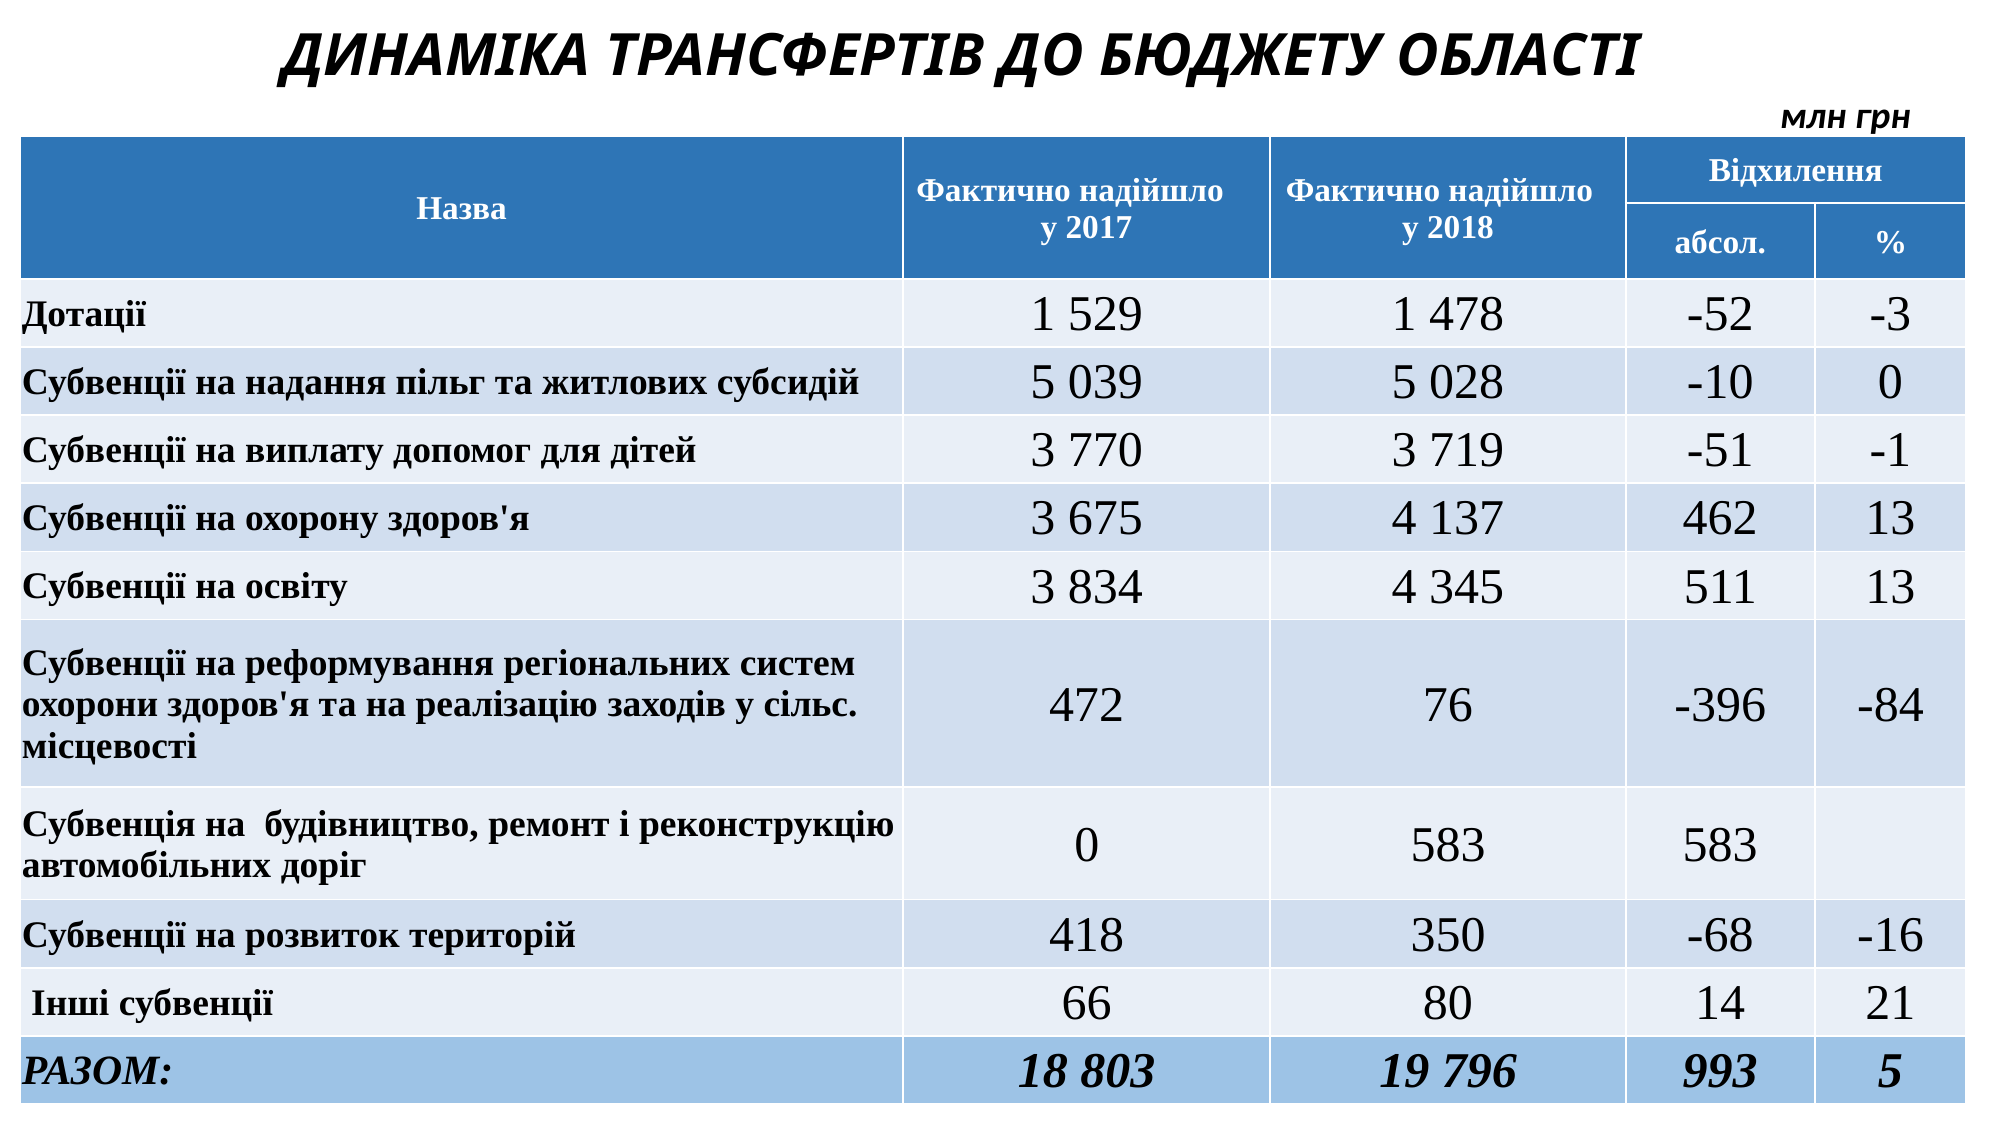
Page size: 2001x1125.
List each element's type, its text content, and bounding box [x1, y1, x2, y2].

table_cell 472 [904, 620, 1269, 786]
table_cell 13 [1816, 552, 1965, 619]
table_cell [1816, 788, 1965, 899]
table_cell 1 478 [1271, 280, 1625, 346]
table_cell Субвенції на розвиток територій [21, 900, 902, 967]
table_cell 76 [1271, 620, 1625, 786]
table_header Фактично надійшло у 2018 [1271, 137, 1625, 278]
title ДИНАМІКА ТРАНСФЕРТІВ ДО БЮДЖЕТУ ОБЛАСТІ [98, 0, 1824, 114]
table_cell -68 [1627, 900, 1814, 967]
table_cell % [1816, 204, 1965, 278]
table_cell 3 719 [1271, 416, 1625, 482]
table_cell 18 803 [904, 1037, 1269, 1103]
table_cell Субвенції на виплату допомог для дітей [21, 416, 902, 482]
table_cell 80 [1271, 969, 1625, 1035]
table_cell Субвенції на освіту [21, 552, 902, 619]
table_cell Субвенції на охорону здоров'я [21, 484, 902, 551]
table_cell -51 [1627, 416, 1814, 482]
table_cell -16 [1816, 900, 1965, 967]
table_cell 5 [1816, 1037, 1965, 1103]
table_cell Субвенція на будівництво, ремонт і реконструкцію автомобільних доріг [21, 788, 902, 899]
table_cell 3 834 [904, 552, 1269, 619]
table_cell 418 [904, 900, 1269, 967]
table_header Назва [21, 137, 902, 278]
table_cell -1 [1816, 416, 1965, 482]
table_cell -3 [1816, 280, 1965, 346]
table_cell Інші субвенції [21, 969, 902, 1035]
table_cell -10 [1627, 348, 1814, 414]
table_cell Субвенції на реформування регіональних систем охорони здоров'я та на реалізацію заходів у сільс. місцевості [21, 620, 902, 786]
table_cell 462 [1627, 484, 1814, 551]
text_box млн грн [1734, 91, 1956, 137]
table_cell 993 [1627, 1037, 1814, 1103]
table_cell 0 [1816, 348, 1965, 414]
table_header Відхилення [1627, 137, 1965, 202]
table_cell 4 345 [1271, 552, 1625, 619]
table_cell 1 529 [904, 280, 1269, 346]
table_cell 511 [1627, 552, 1814, 619]
table_cell 14 [1627, 969, 1814, 1035]
table_cell 3 770 [904, 416, 1269, 482]
table_cell РАЗОМ: [21, 1037, 902, 1103]
table_cell 5 039 [904, 348, 1269, 414]
table_cell 583 [1271, 788, 1625, 899]
table_cell 19 796 [1271, 1037, 1625, 1103]
table_cell абсол. [1627, 204, 1814, 278]
table_cell Дотації [21, 280, 902, 346]
table_cell 5 028 [1271, 348, 1625, 414]
table_cell -52 [1627, 280, 1814, 346]
table_cell 350 [1271, 900, 1625, 967]
table_cell Субвенції на надання пільг та житлових субсидій [21, 348, 902, 414]
table_cell -84 [1816, 620, 1965, 786]
table_cell 66 [904, 969, 1269, 1035]
table_cell -396 [1627, 620, 1814, 786]
table_cell 13 [1816, 484, 1965, 551]
table_cell 4 137 [1271, 484, 1625, 551]
table_cell 0 [904, 788, 1269, 899]
table_cell 3 675 [904, 484, 1269, 551]
table_header Фактично надійшло у 2017 [904, 137, 1269, 278]
table_cell 583 [1627, 788, 1814, 899]
table_cell 21 [1816, 969, 1965, 1035]
